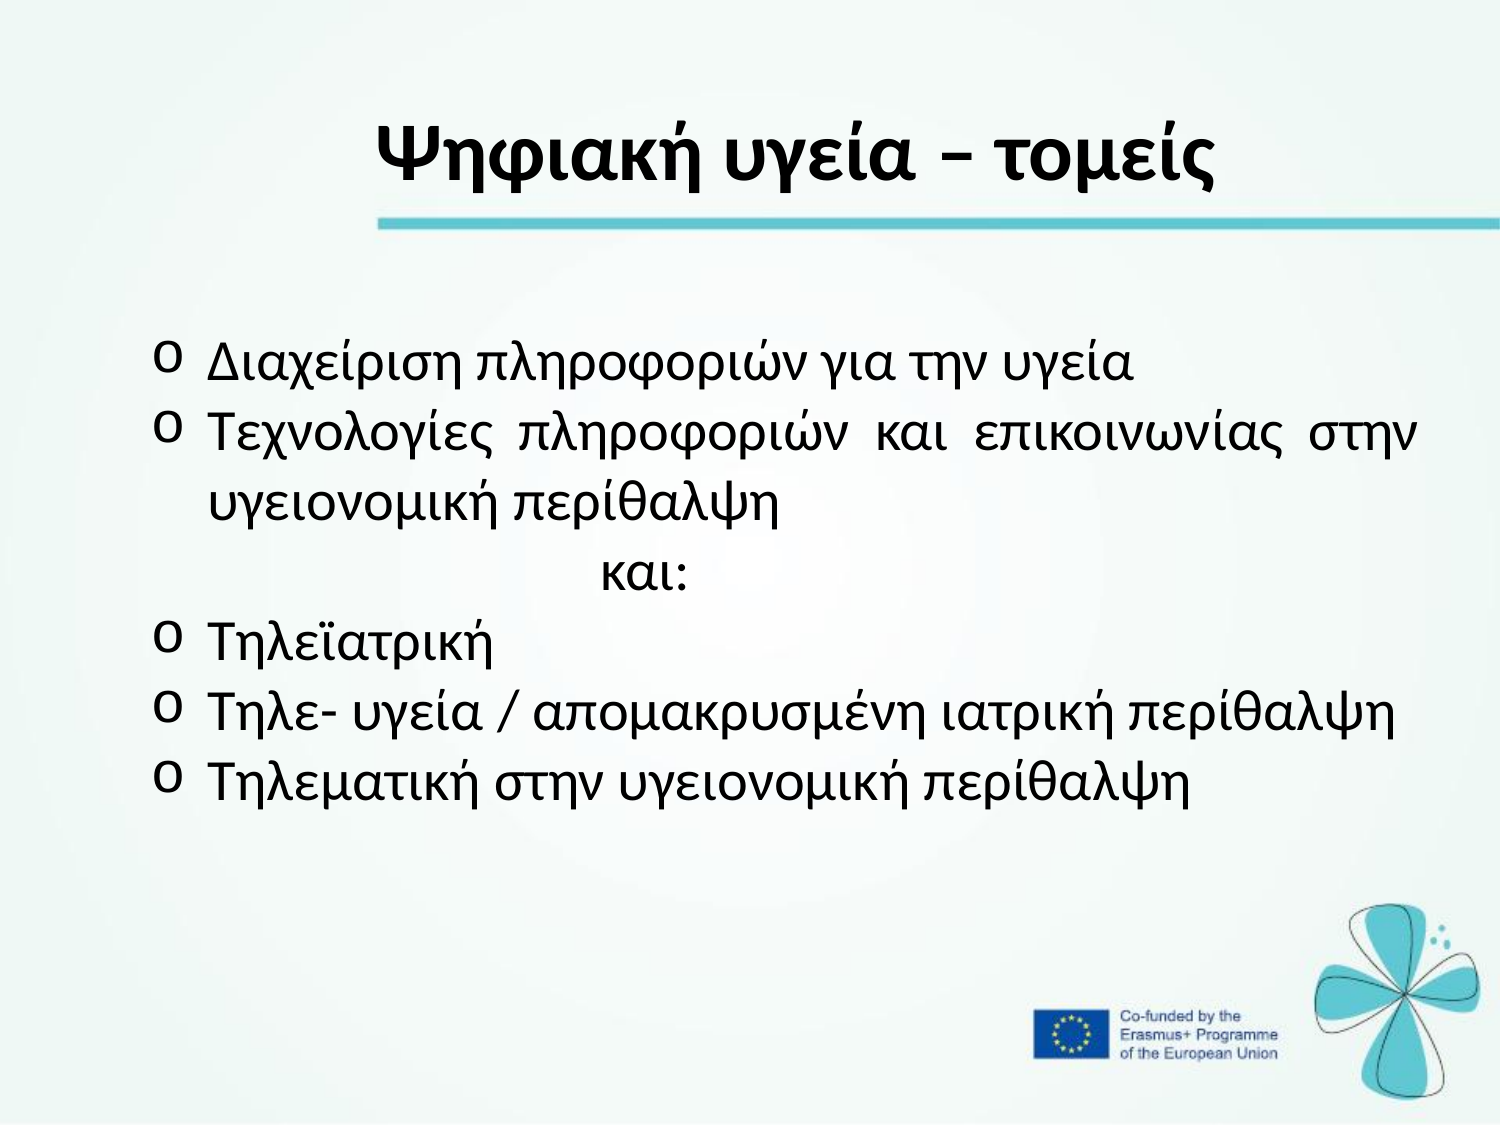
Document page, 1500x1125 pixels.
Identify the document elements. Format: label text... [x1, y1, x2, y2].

text_box Διαχείριση πληροφοριών για την υγεία Τεχνολογίες πληροφοριών και επικοινωνίας στην υγειονομική περίθαλψη και: Τηλεϊατρική Τηλε- υγεία / απομακρυσμένη ιατρική περίθαλψη Τηλεματική στην υγειονομική περίθαλψη [135, 314, 1435, 820]
picture [0, 0, 1500, 1125]
text_box Ψηφιακή υγεία – τομείς [360, 90, 1483, 205]
